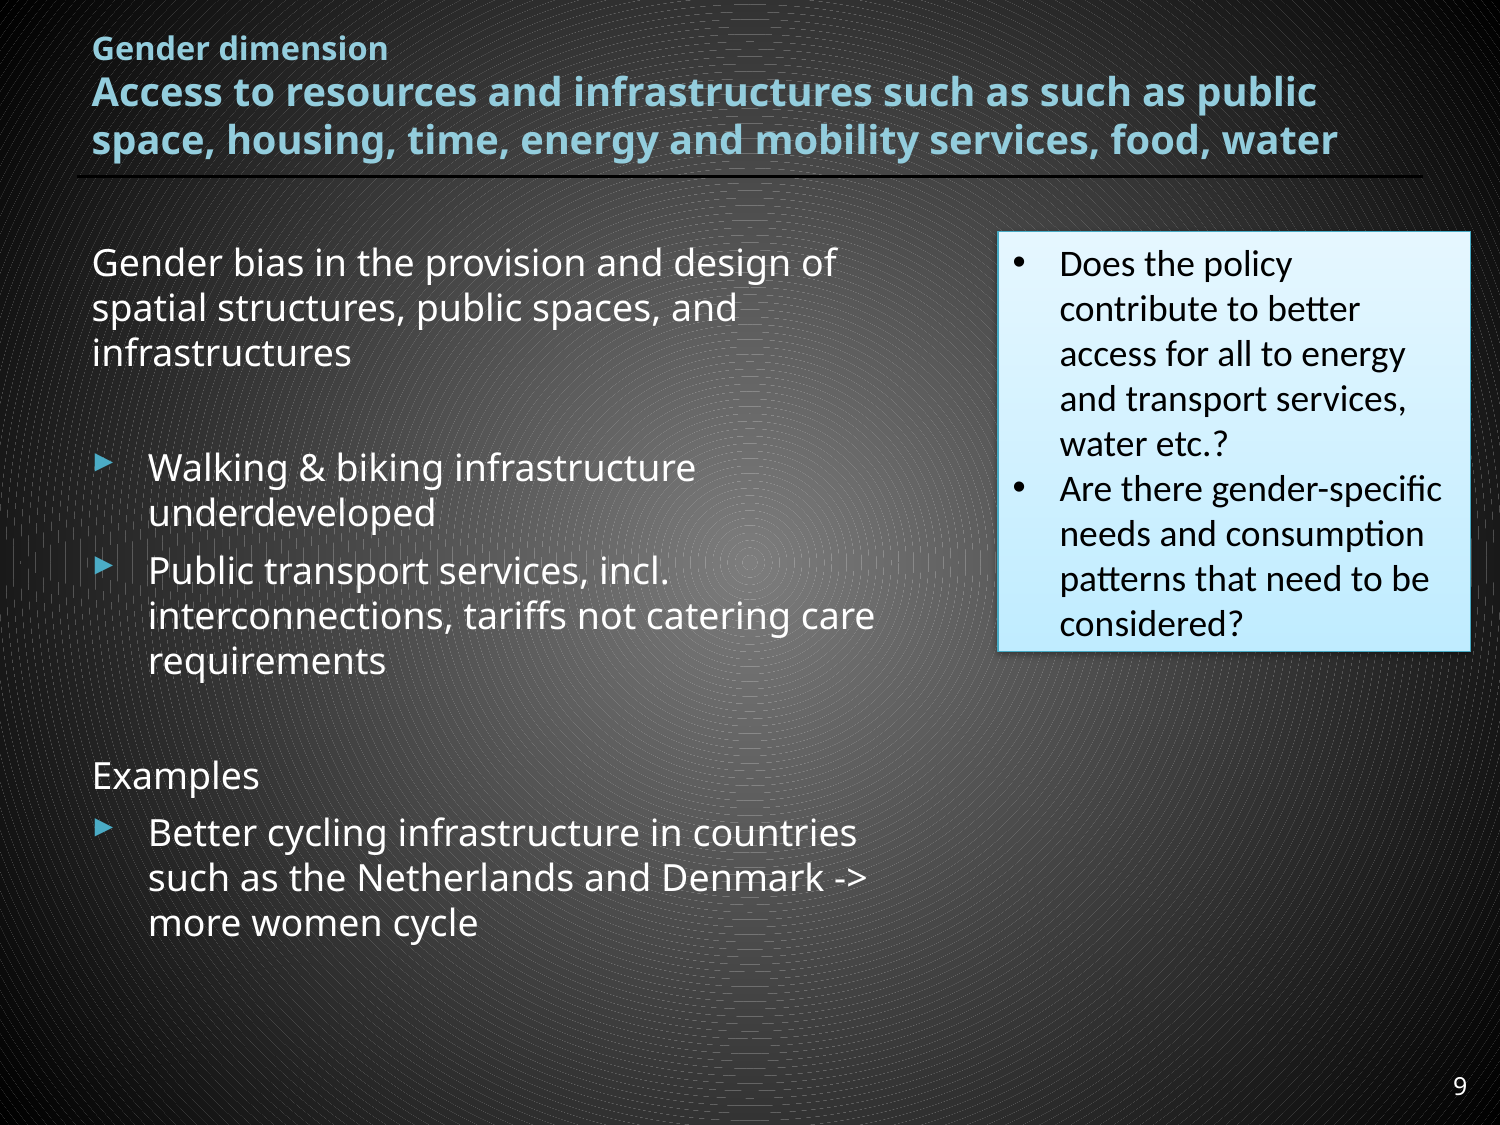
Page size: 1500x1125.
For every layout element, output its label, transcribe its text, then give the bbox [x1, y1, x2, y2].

list Gender bias in the provision and design of spatial structures, public spaces, and infrastructures Walking & biking infrastructure underdeveloped Public transport services, incl. interconnections, tariffs not catering care requirements Examples Better cycling infrastructure in countries such as the Netherlands and Denmark -> more women cycle [76, 231, 951, 1034]
text_box Does the policy contribute to better access for all to energy and transport services, water etc.? Are there gender-specific needs and consumption patterns that need to be considered? [997, 231, 1471, 652]
title Gender dimension Access to resources and infrastructures such as such as public space, housing, time, energy and mobility services, food, water [76, 19, 1427, 171]
text_box 9 [1362, 1057, 1483, 1118]
